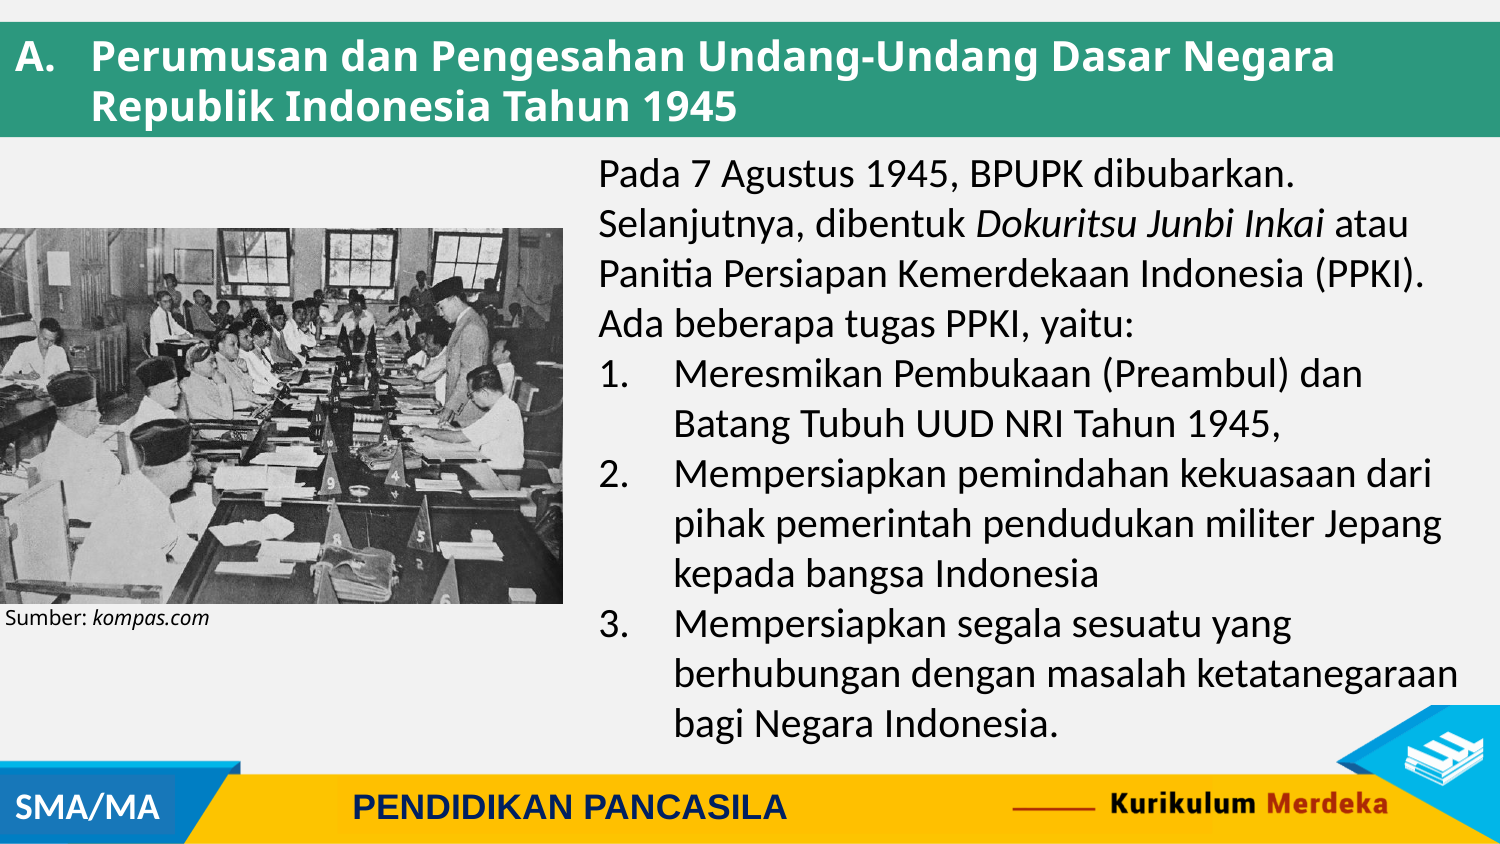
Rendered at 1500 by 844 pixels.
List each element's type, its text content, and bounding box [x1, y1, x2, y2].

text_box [0, 705, 1500, 844]
text_box Perumusan dan Pengesahan Undang-Undang Dasar Negara Republik Indonesia Tahun 1945 [0, 20, 1500, 139]
text_box Sumber: kompas.com [0, 612, 225, 637]
picture [0, 228, 563, 604]
text_box Pada 7 Agustus 1945, BPUPK dibubarkan. Selanjutnya, dibentuk Dokuritsu Junbi Inkai atau Panitia Persiapan Kemerdekaan Indonesia (PPKI). Ada beberapa tugas PPKI, yaitu: Meresmikan Pembukaan (Preambul) dan Batang Tubuh UUD NRI Tahun 1945, Mempersiapkan pemindahan kekuasaan dari pihak pemerintah pendudukan militer Jepang kepada bangsa Indonesia Mempersiapkan segala sesuatu yang berhubungan dengan masalah ketatanegaraan bagi Negara Indonesia. [583, 138, 1479, 704]
